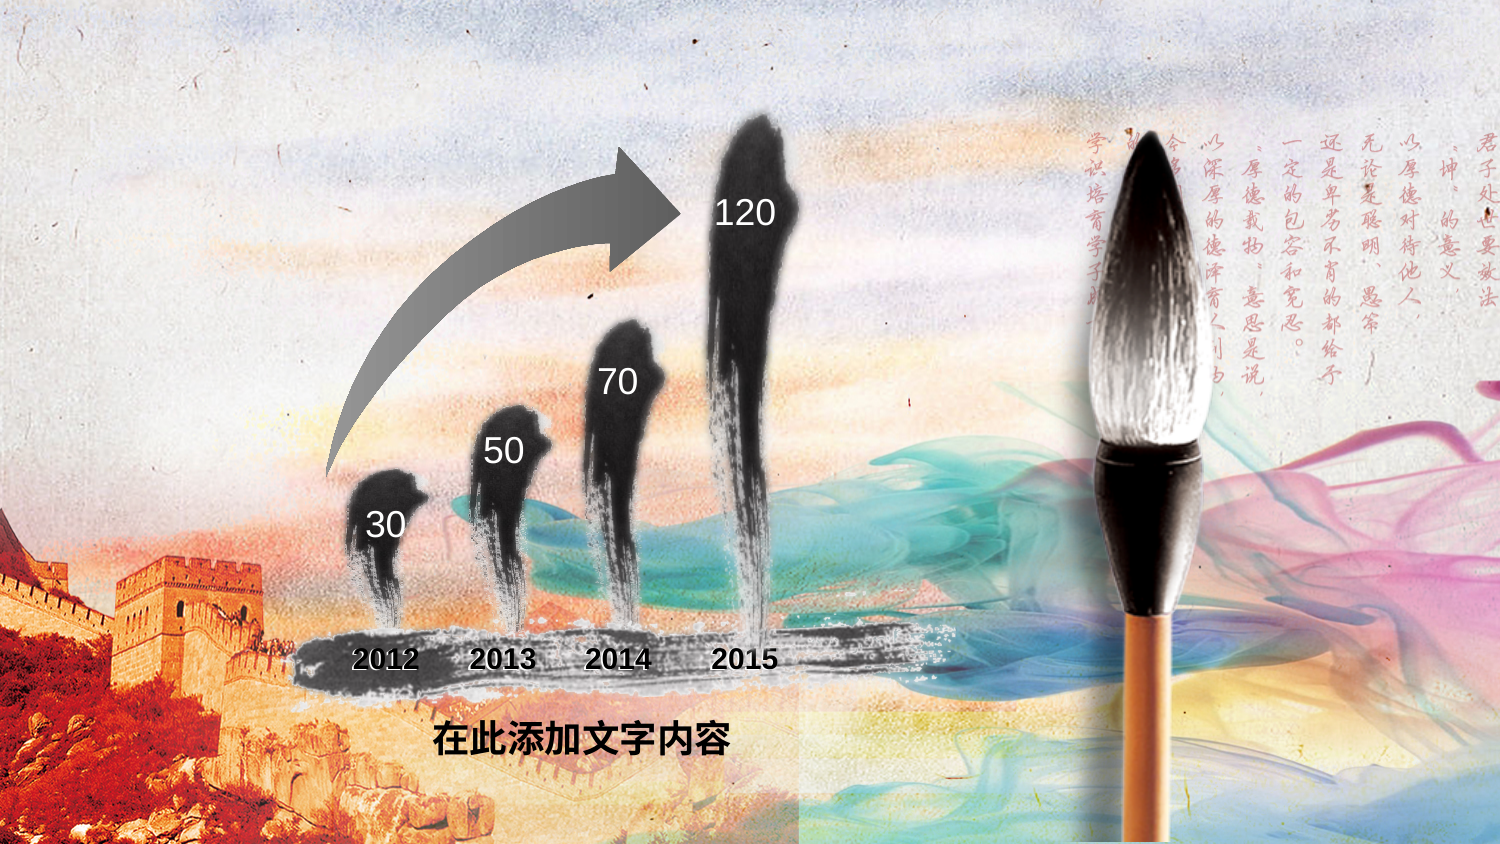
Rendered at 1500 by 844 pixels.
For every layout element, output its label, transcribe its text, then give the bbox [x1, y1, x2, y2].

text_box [572, 303, 675, 600]
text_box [336, 461, 439, 600]
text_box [460, 393, 562, 600]
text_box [280, 602, 956, 699]
picture [0, 0, 1500, 844]
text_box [696, 90, 810, 659]
text_box 在此添加文字内容 [381, 707, 747, 768]
text_box [325, 146, 682, 480]
